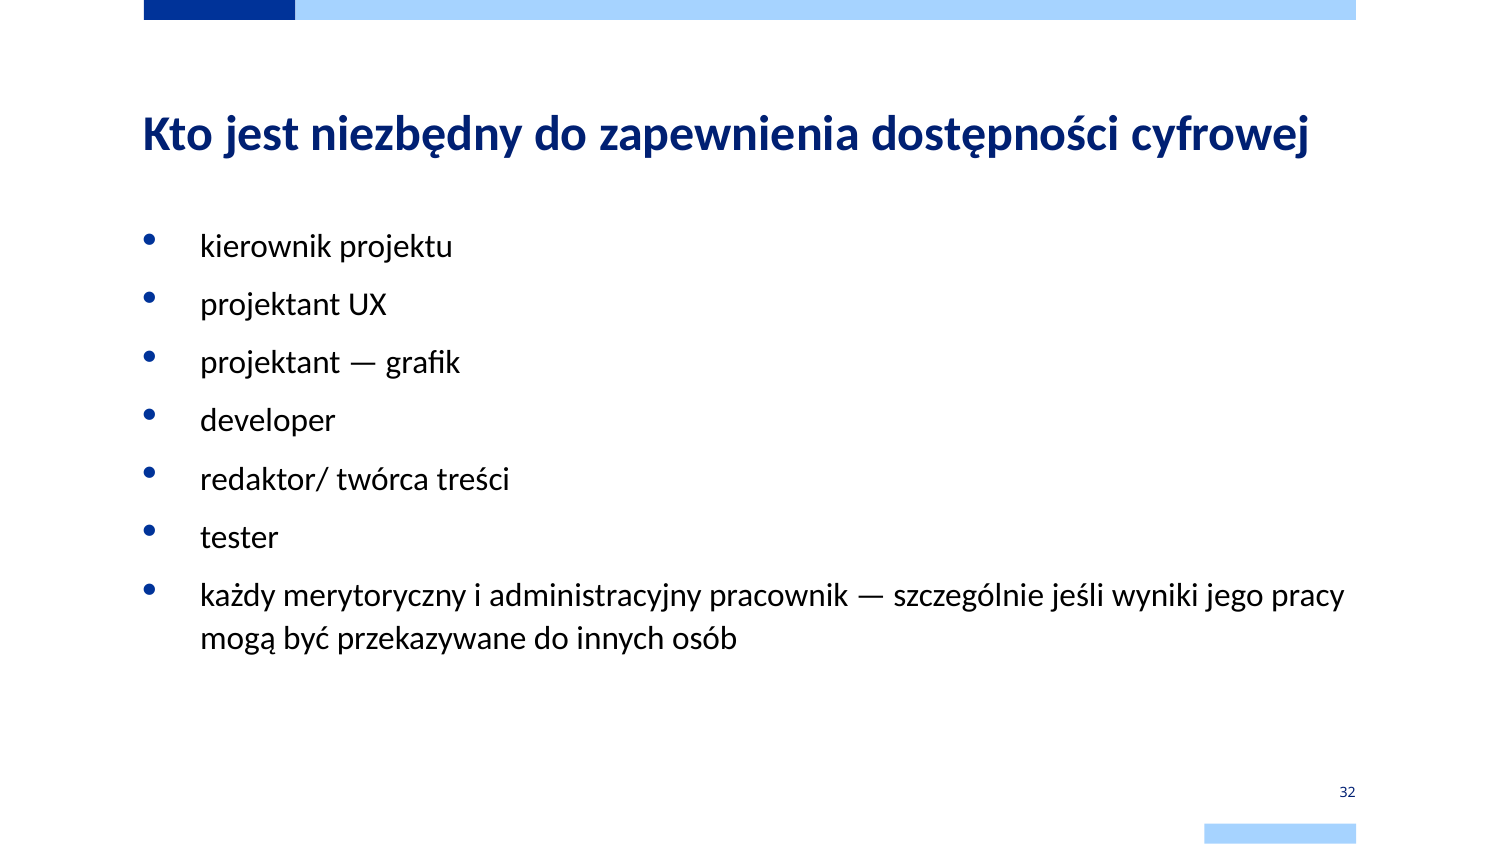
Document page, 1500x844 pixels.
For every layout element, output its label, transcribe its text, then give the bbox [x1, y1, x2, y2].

title Kto jest niezbędny do zapewnienia dostępności cyfrowej [143, 100, 1483, 221]
slide_number 32 [1204, 783, 1356, 804]
list kierownik projektu projektant UX projektant — grafik developer redaktor/ twórca treści tester każdy merytoryczny i administracyjny pracownik — szczególnie jeśli wyniki jego pracy mogą być przekazywane do innych osób [143, 220, 1357, 744]
